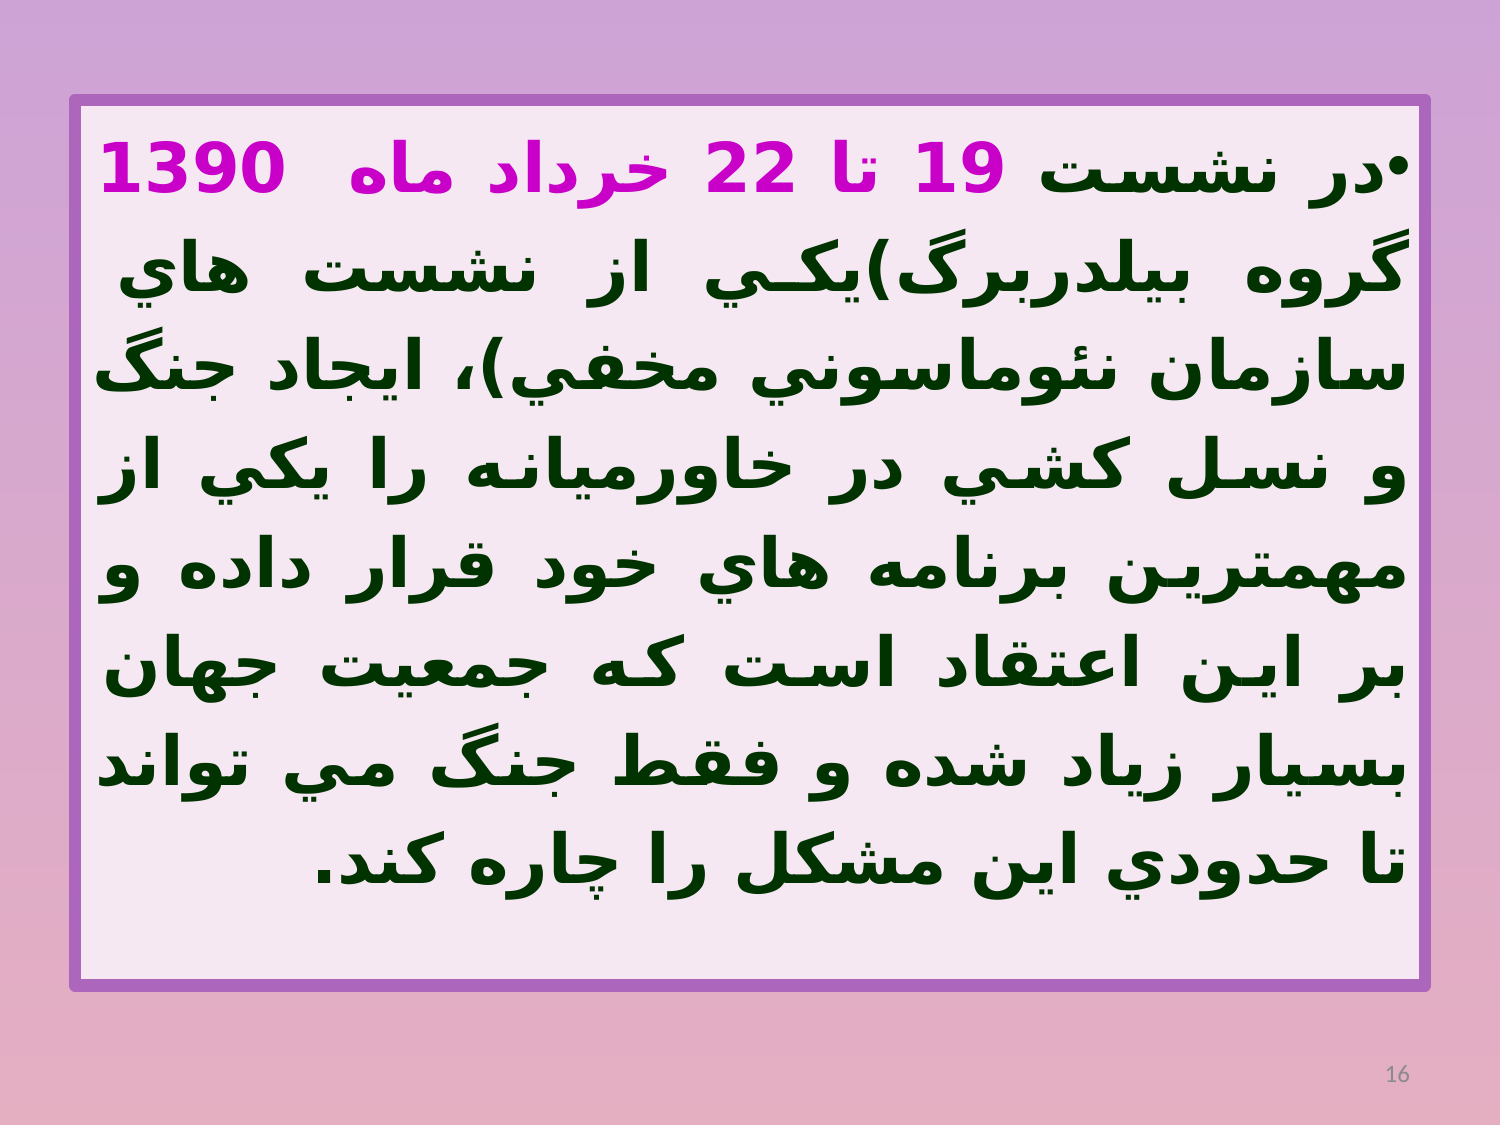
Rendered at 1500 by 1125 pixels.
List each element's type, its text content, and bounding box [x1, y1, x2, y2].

list در نشست 19 تا 22 خرداد ماه 1390 گروه بيلدربرگ)يكي از نشست هاي سازمان نئوماسوني مخفي)، ايجاد جنگ و نسل كشي در خاورميانه را يکي از مهمترين برنامه هاي خود قرار داده و بر اين اعتقاد است که جمعيت جهان بسيار زياد شده و فقط جنگ مي تواند تا حدودي اين مشکل را چاره کند. [73, 98, 1427, 987]
slide_number 16 [1074, 1042, 1425, 1103]
